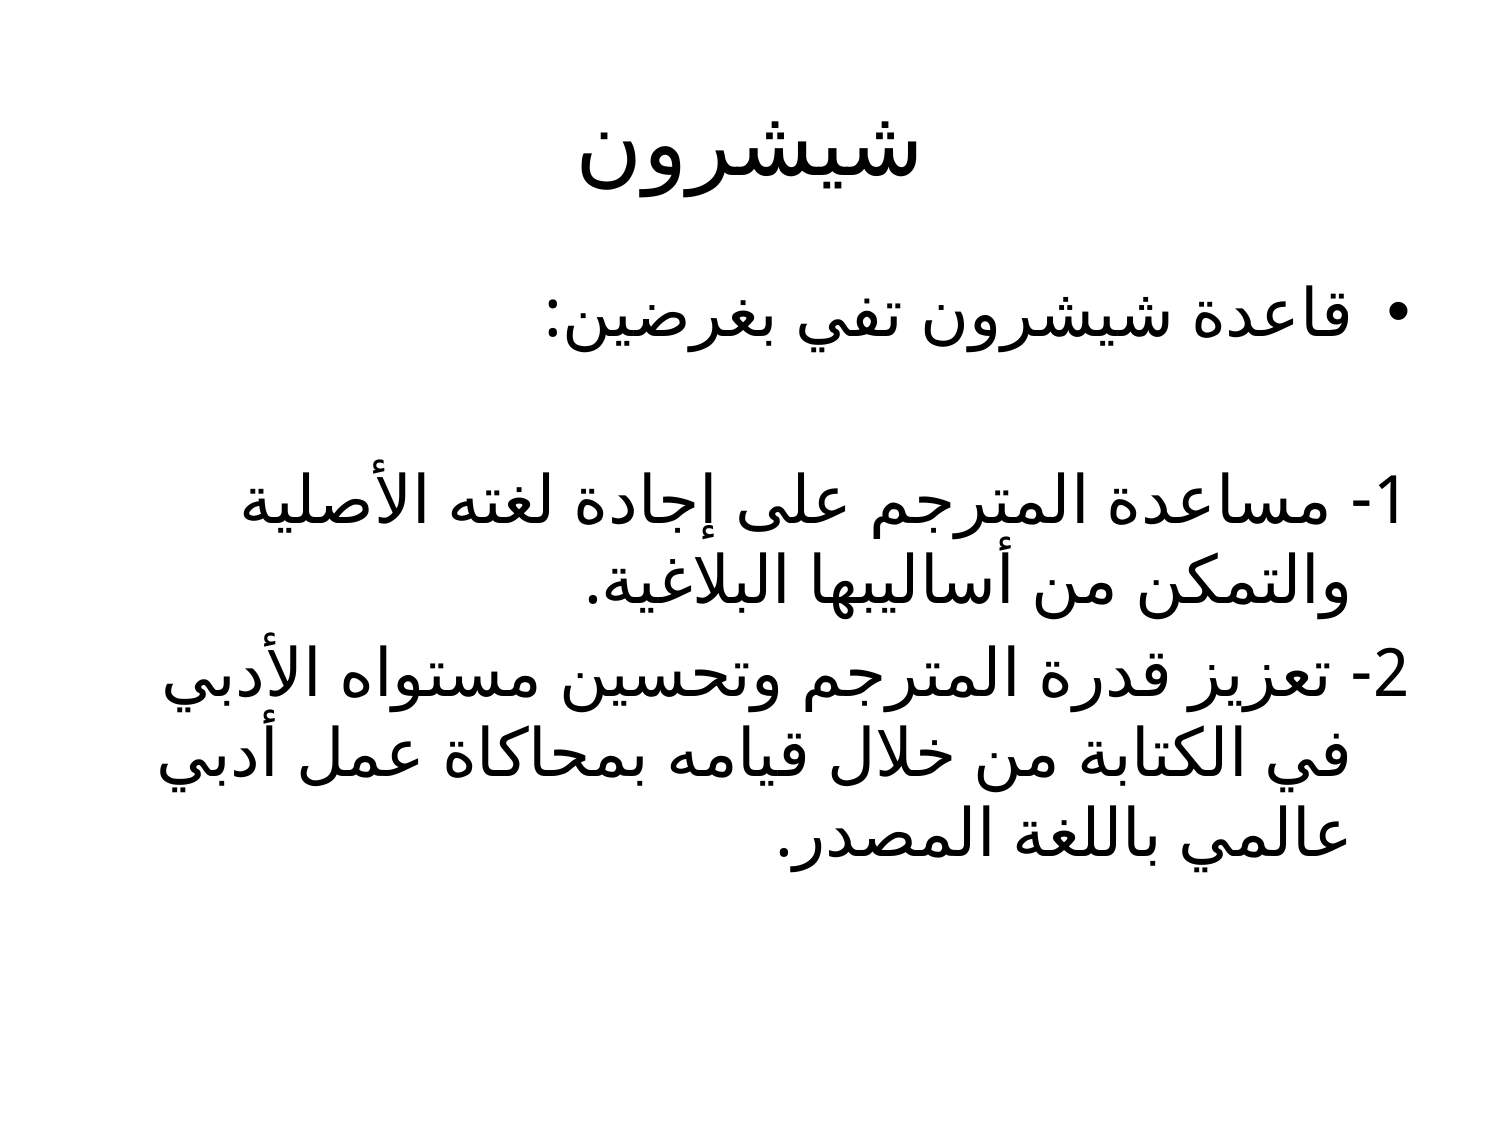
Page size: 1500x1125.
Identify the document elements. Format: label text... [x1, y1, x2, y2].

title شيشرون [75, 45, 1425, 233]
list قاعدة شيشرون تفي بغرضين: 1- مساعدة المترجم على إجادة لغته الأصلية والتمكن من أساليبها البلاغية. 2- تعزيز قدرة المترجم وتحسين مستواه الأدبي في الكتابة من خلال قيامه بمحاكاة عمل أدبي عالمي باللغة المصدر. [75, 262, 1425, 1005]
